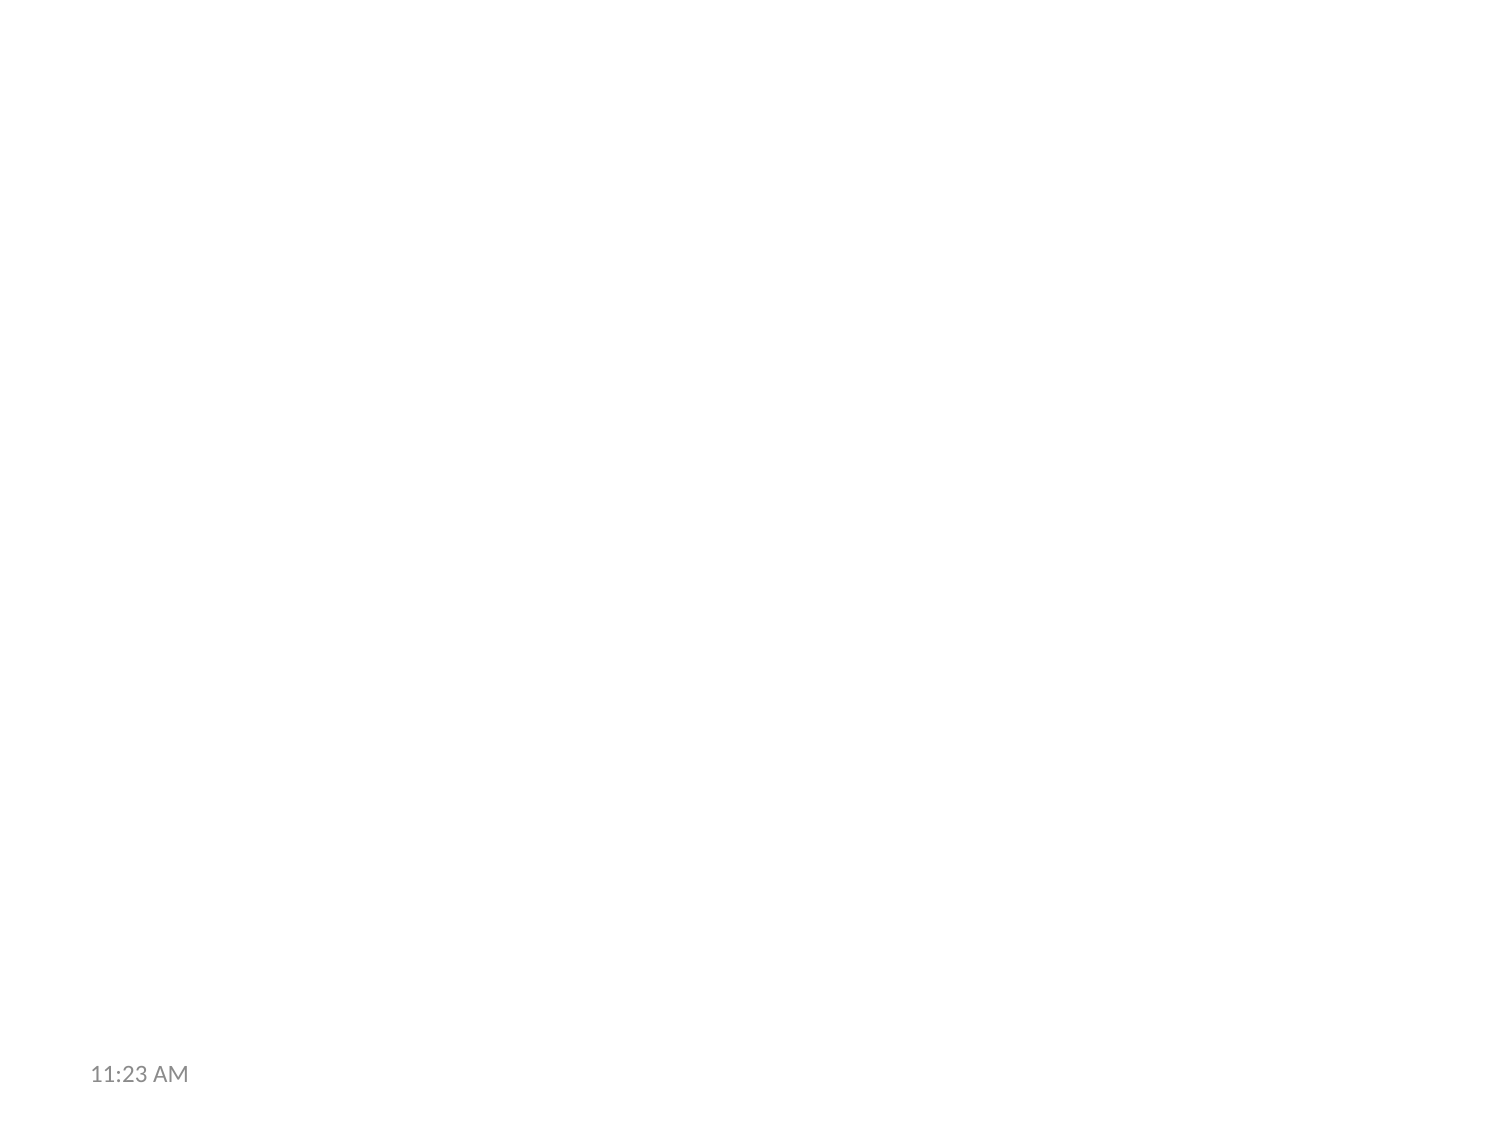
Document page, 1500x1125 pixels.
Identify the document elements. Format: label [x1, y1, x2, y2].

slide_number [75, 1042, 425, 1103]
